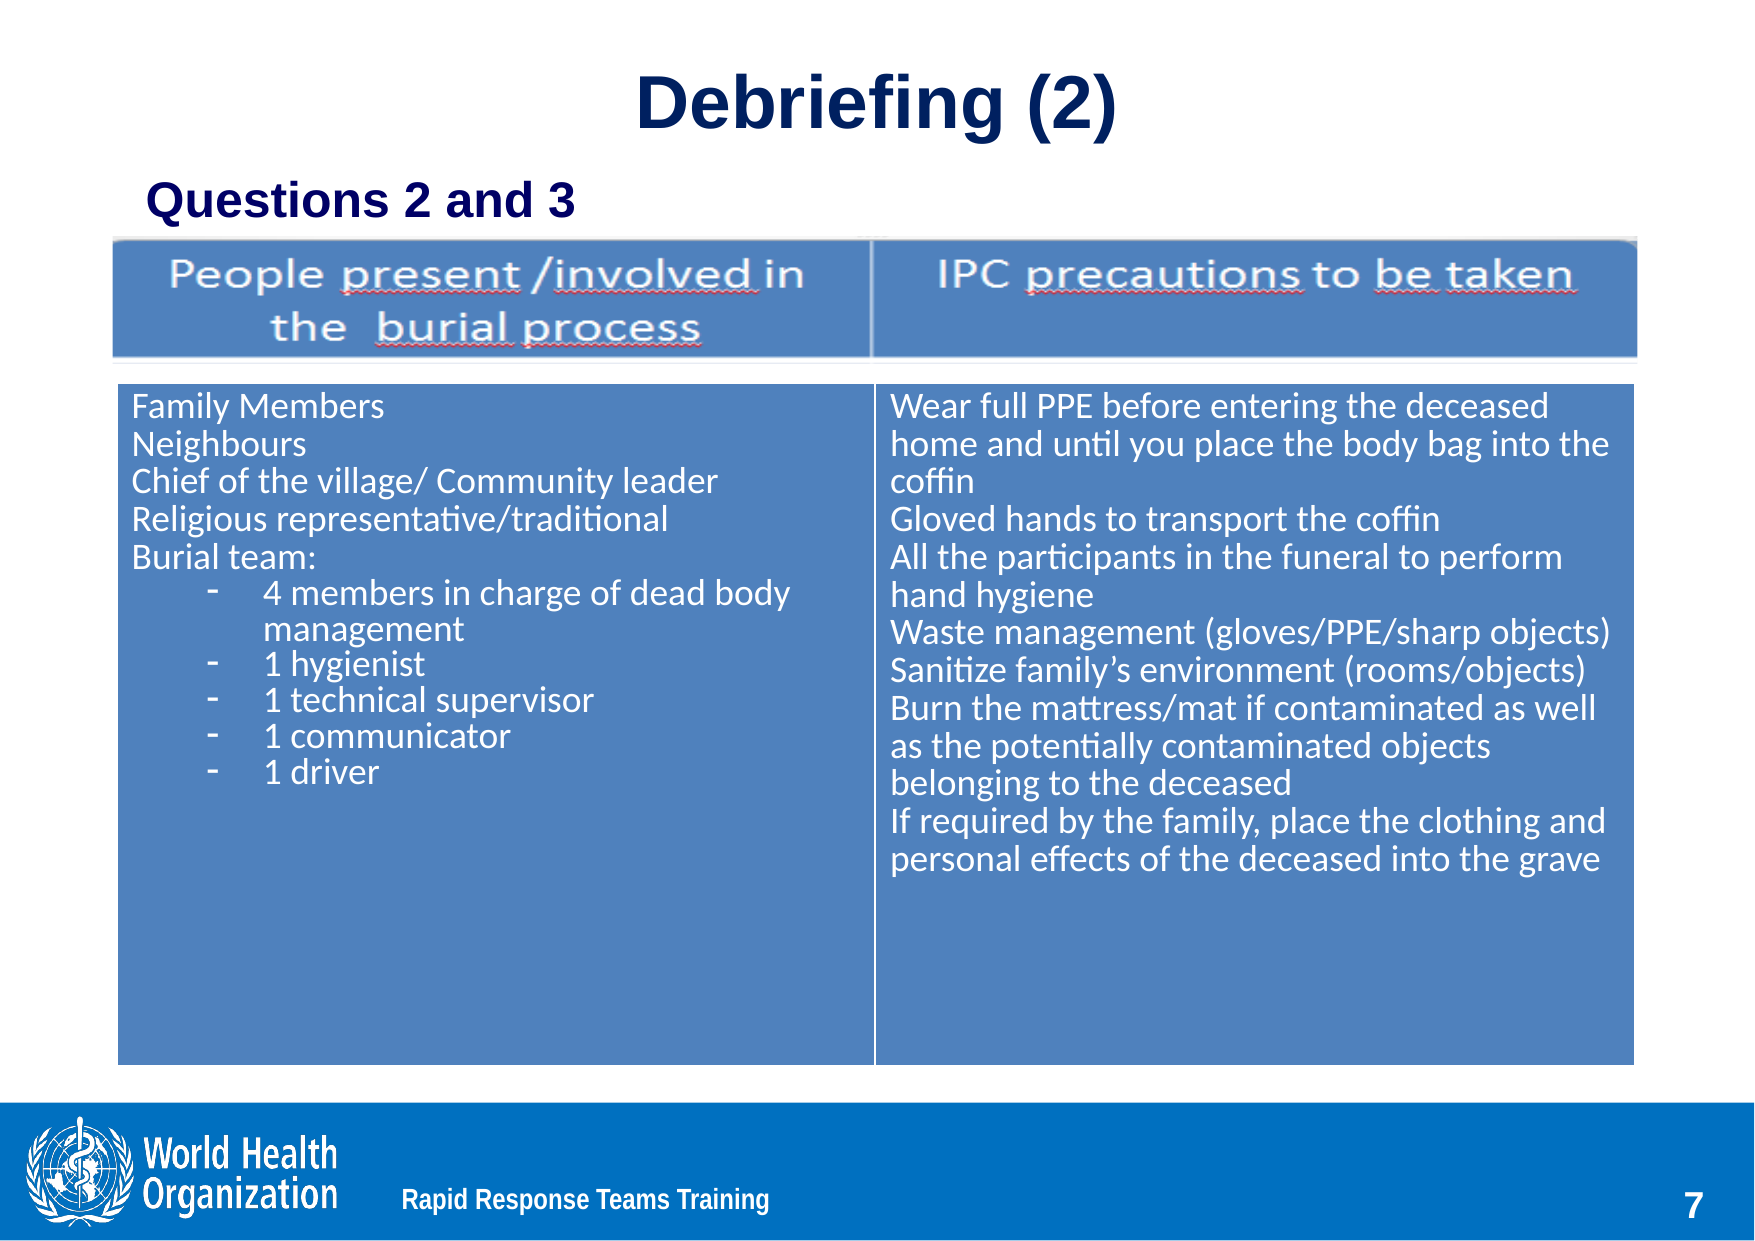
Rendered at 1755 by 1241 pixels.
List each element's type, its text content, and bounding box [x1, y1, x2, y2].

text_box Questions 2 and 3 [130, 202, 592, 233]
table_header Wear full PPE before entering the deceased home and until you place the body bag into the coffin Gloved hands to transport the coffin All the participants in the funeral to perform hand hygiene Waste management (gloves/PPE/sharp objects) Sanitize family’s environment (rooms/objects) Burn the mattress/mat if contaminated as well as the potentially contaminated objects belonging to the deceased If required by the family, place the clothing and personal effects of the deceased into the grave [876, 384, 1634, 1065]
title Debriefing (2) [87, 0, 1667, 202]
picture [112, 235, 1638, 364]
picture [25, 1116, 337, 1227]
table_header Family Members Neighbours Chief of the village/ Community leader Religious representative/traditional Burial team: 4 members in charge of dead body management 1 hygienist 1 technical supervisor 1 communicator 1 driver [118, 384, 874, 1065]
